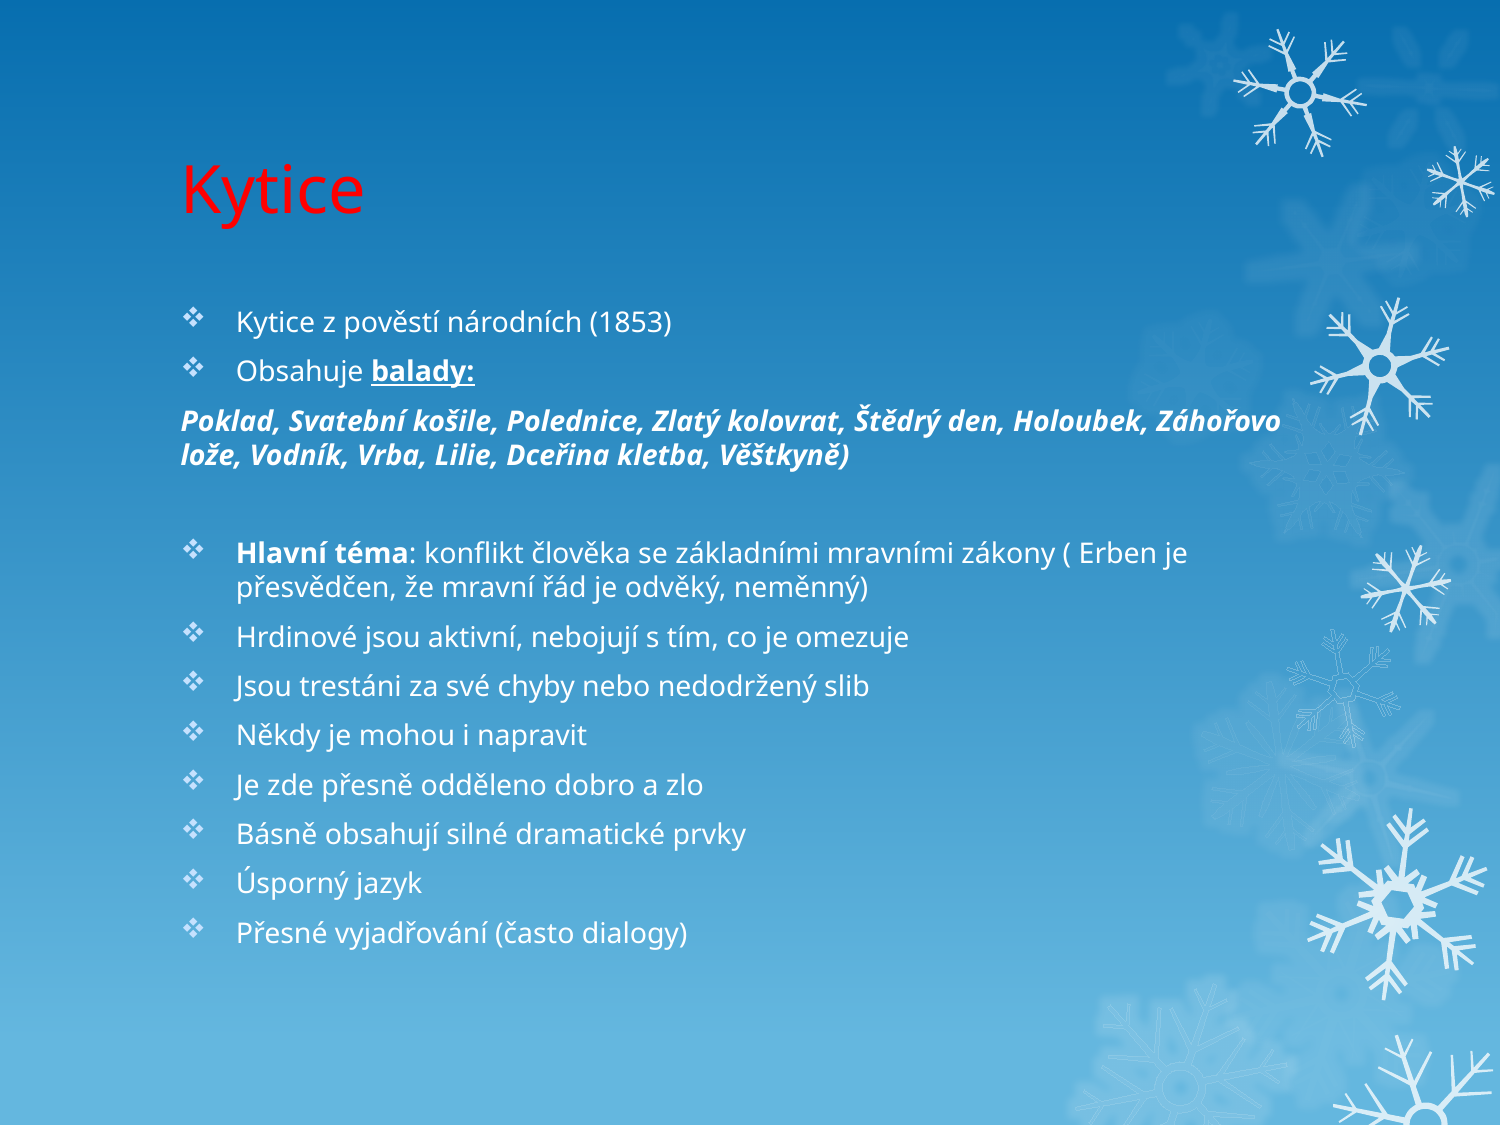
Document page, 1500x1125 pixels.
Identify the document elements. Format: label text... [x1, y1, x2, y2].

list Kytice z pověstí národních (1853) Obsahuje balady: Poklad, Svatební košile, Polednice, Zlatý kolovrat, Štědrý den, Holoubek, Záhořovo lože, Vodník, Vrba, Lilie, Dceřina kletba, Věštkyně) Hlavní téma: konflikt člověka se základními mravními zákony ( Erben je přesvědčen, že mravní řád je odvěký, neměnný) Hrdinové jsou aktivní, nebojují s tím, co je omezuje Jsou trestáni za své chyby nebo nedodržený slib Někdy je mohou i napravit Je zde přesně odděleno dobro a zlo Básně obsahují silné dramatické prvky Úsporný jazyk Přesné vyjadřování (často dialogy) [165, 296, 1335, 962]
title Kytice [165, 110, 1335, 263]
